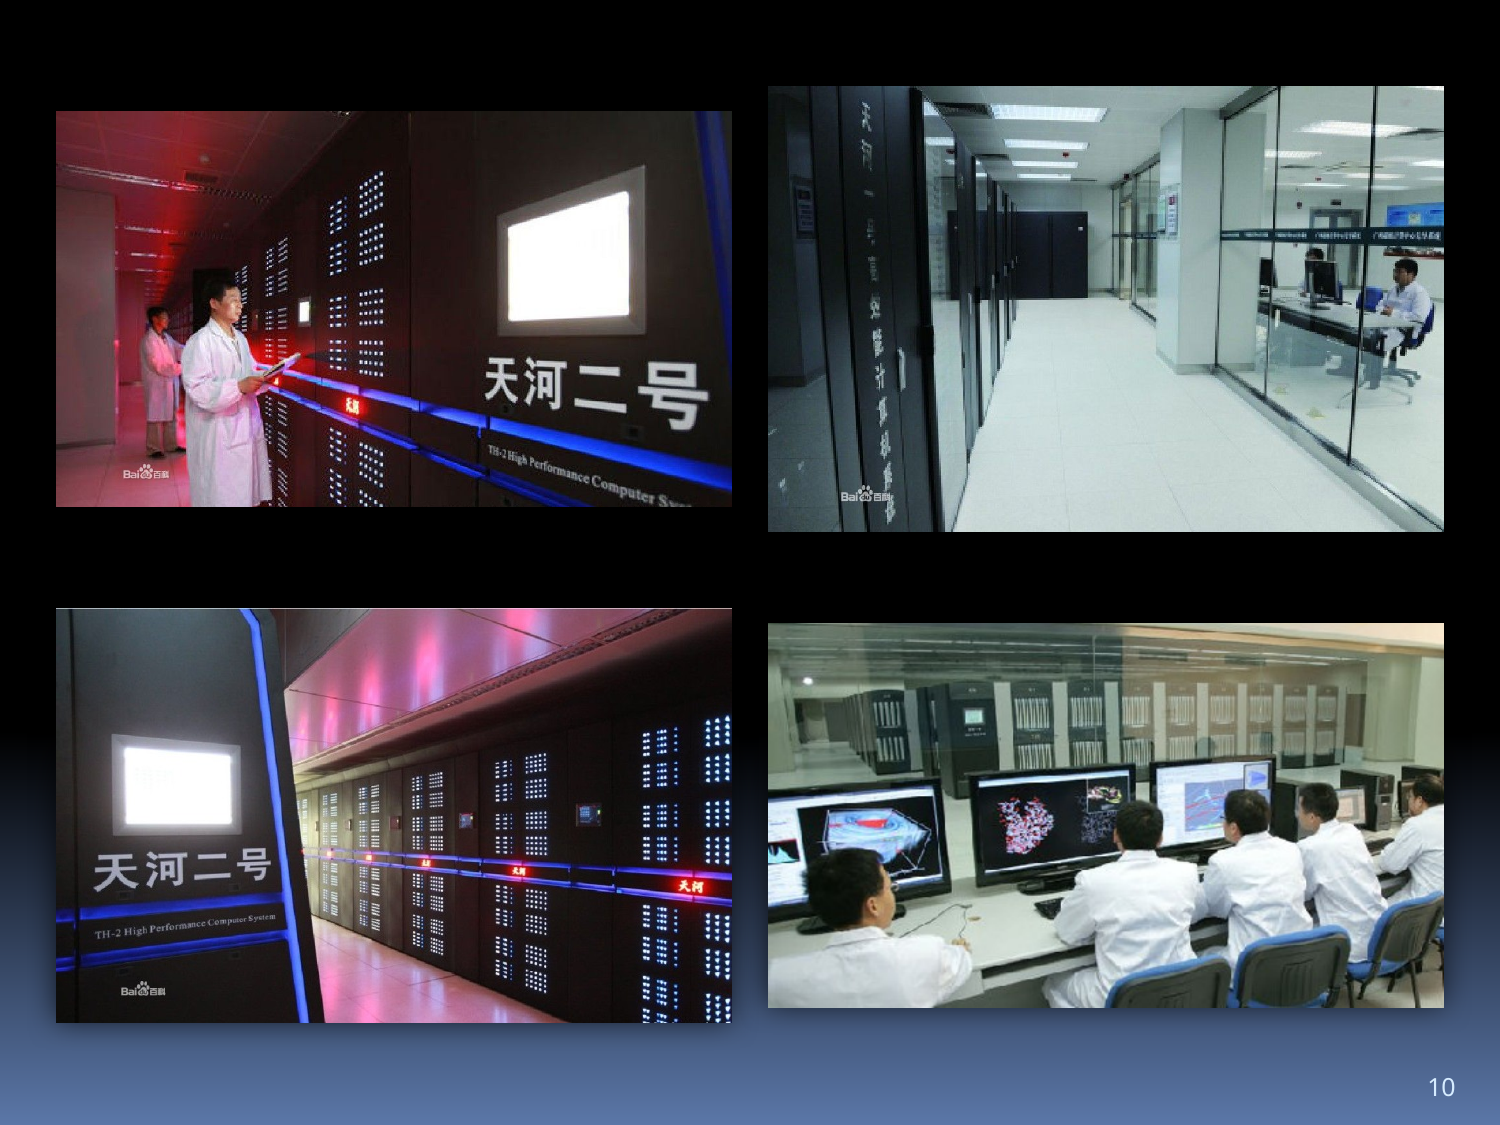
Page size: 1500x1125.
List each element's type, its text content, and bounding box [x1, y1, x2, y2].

picture [768, 86, 1445, 533]
picture [768, 623, 1445, 1008]
slide_number 10 [1412, 1052, 1488, 1113]
picture [55, 110, 732, 508]
picture [55, 608, 732, 1023]
